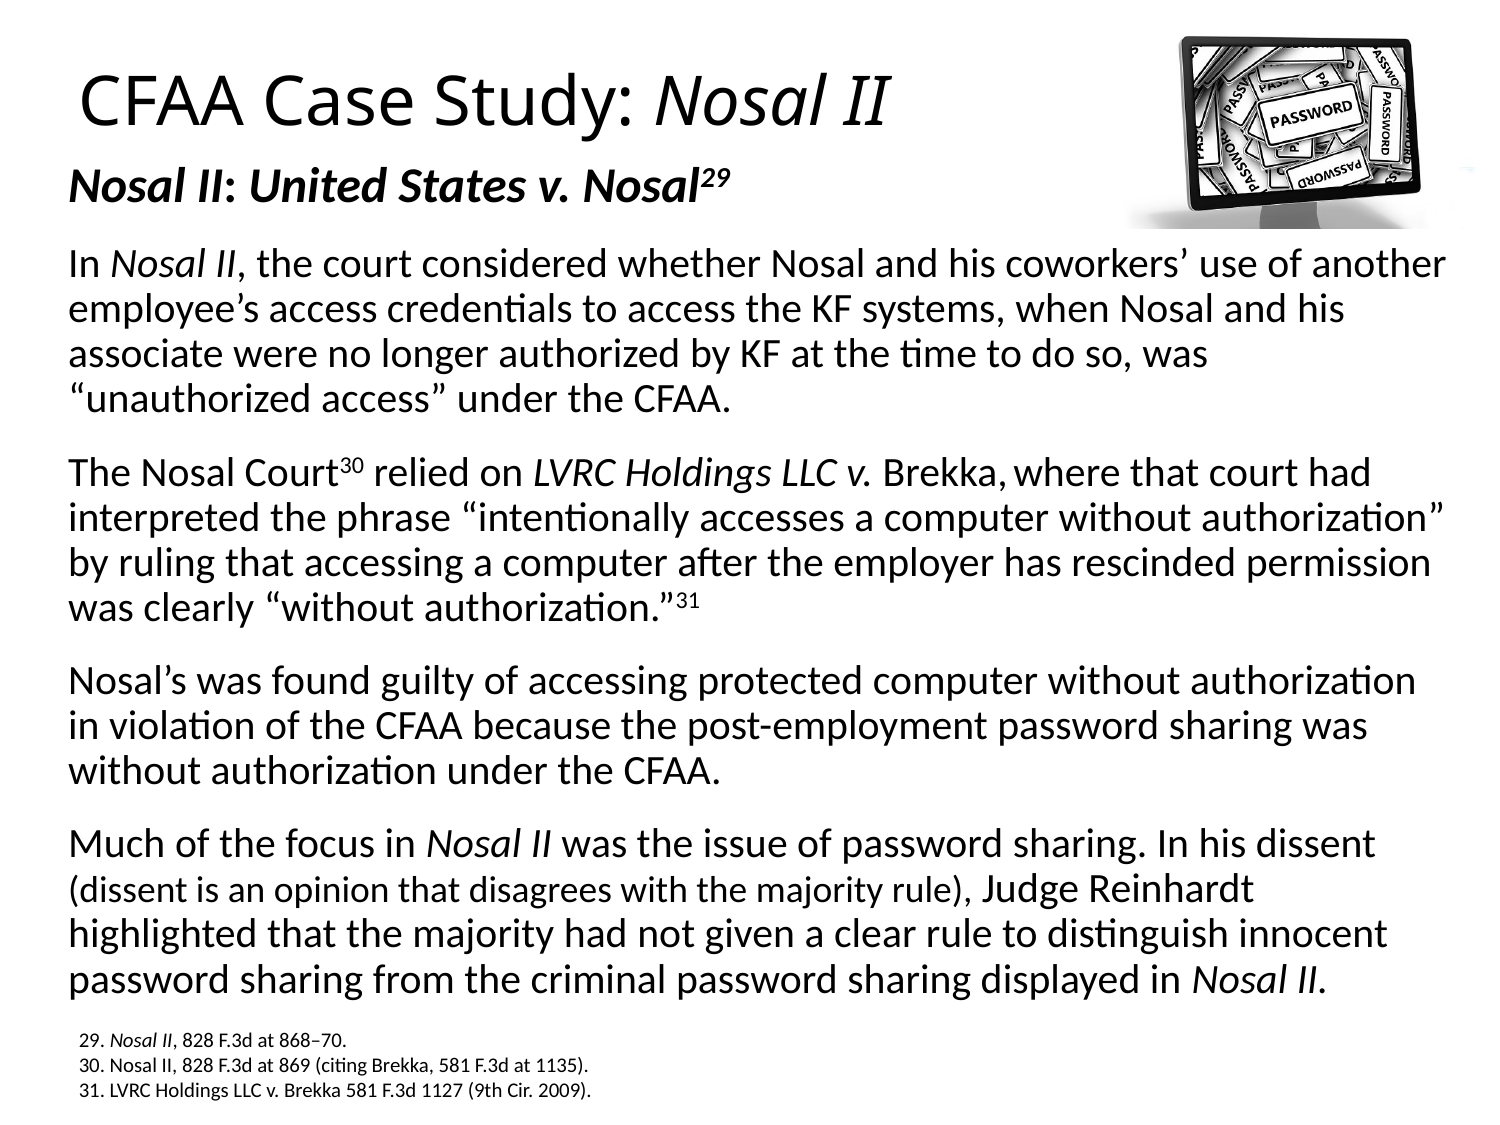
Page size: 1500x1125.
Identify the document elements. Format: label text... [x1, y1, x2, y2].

title CFAA Case Study: Nosal II [63, 21, 1112, 151]
picture [1112, 21, 1500, 229]
list Nosal II: United States v. Nosal29 In Nosal II, the court considered whether Nosal and his coworkers’ use of another employee’s access credentials to access the KF systems, when Nosal and his associate were no longer authorized by KF at the time to do so, was “unauthorized access” under the CFAA. The Nosal Court30 relied on LVRC Holdings LLC v. Brekka, where that court had interpreted the phrase “intentionally accesses a computer without authorization” by ruling that accessing a computer after the employer has rescinded permission was clearly “without authorization.”31 Nosal’s was found guilty of accessing protected computer without authorization in violation of the CFAA because the post-employment password sharing was without authorization under the CFAA. Much of the focus in Nosal II was the issue of password sharing. In his dissent (dissent is an opinion that disagrees with the majority rule), Judge Reinhardt highlighted that the majority had not given a clear rule to distinguish innocent password sharing from the criminal password sharing displayed in Nosal II. [52, 151, 1465, 1053]
text_box 29. Nosal II, 828 F.3d at 868–70. 30. Nosal II, 828 F.3d at 869 (citing Brekka, 581 F.3d at 1135). 31. LVRC Holdings LLC v. Brekka 581 F.3d 1127 (9th Cir. 2009). [63, 1019, 1475, 1109]
